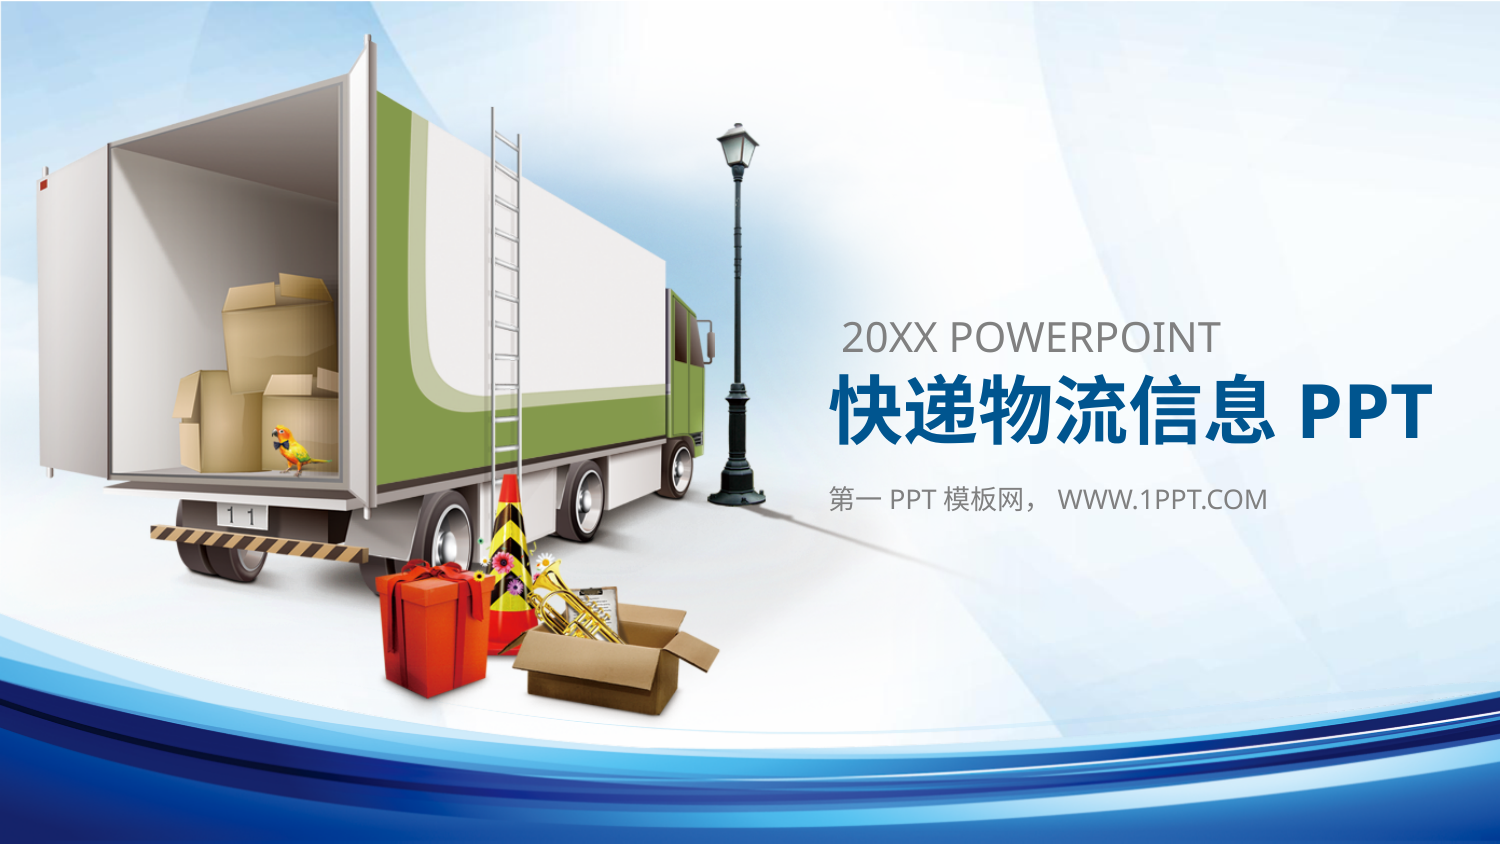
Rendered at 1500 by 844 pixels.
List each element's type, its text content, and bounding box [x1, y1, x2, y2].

text_box 第一PPT模板网，WWW.1PPT.COM [1180, 474, 1283, 523]
text_box 20XX POWERPOINT [1180, 302, 1237, 368]
text_box 快递物流信息PPT [1180, 356, 1450, 461]
picture [0, 0, 1500, 844]
